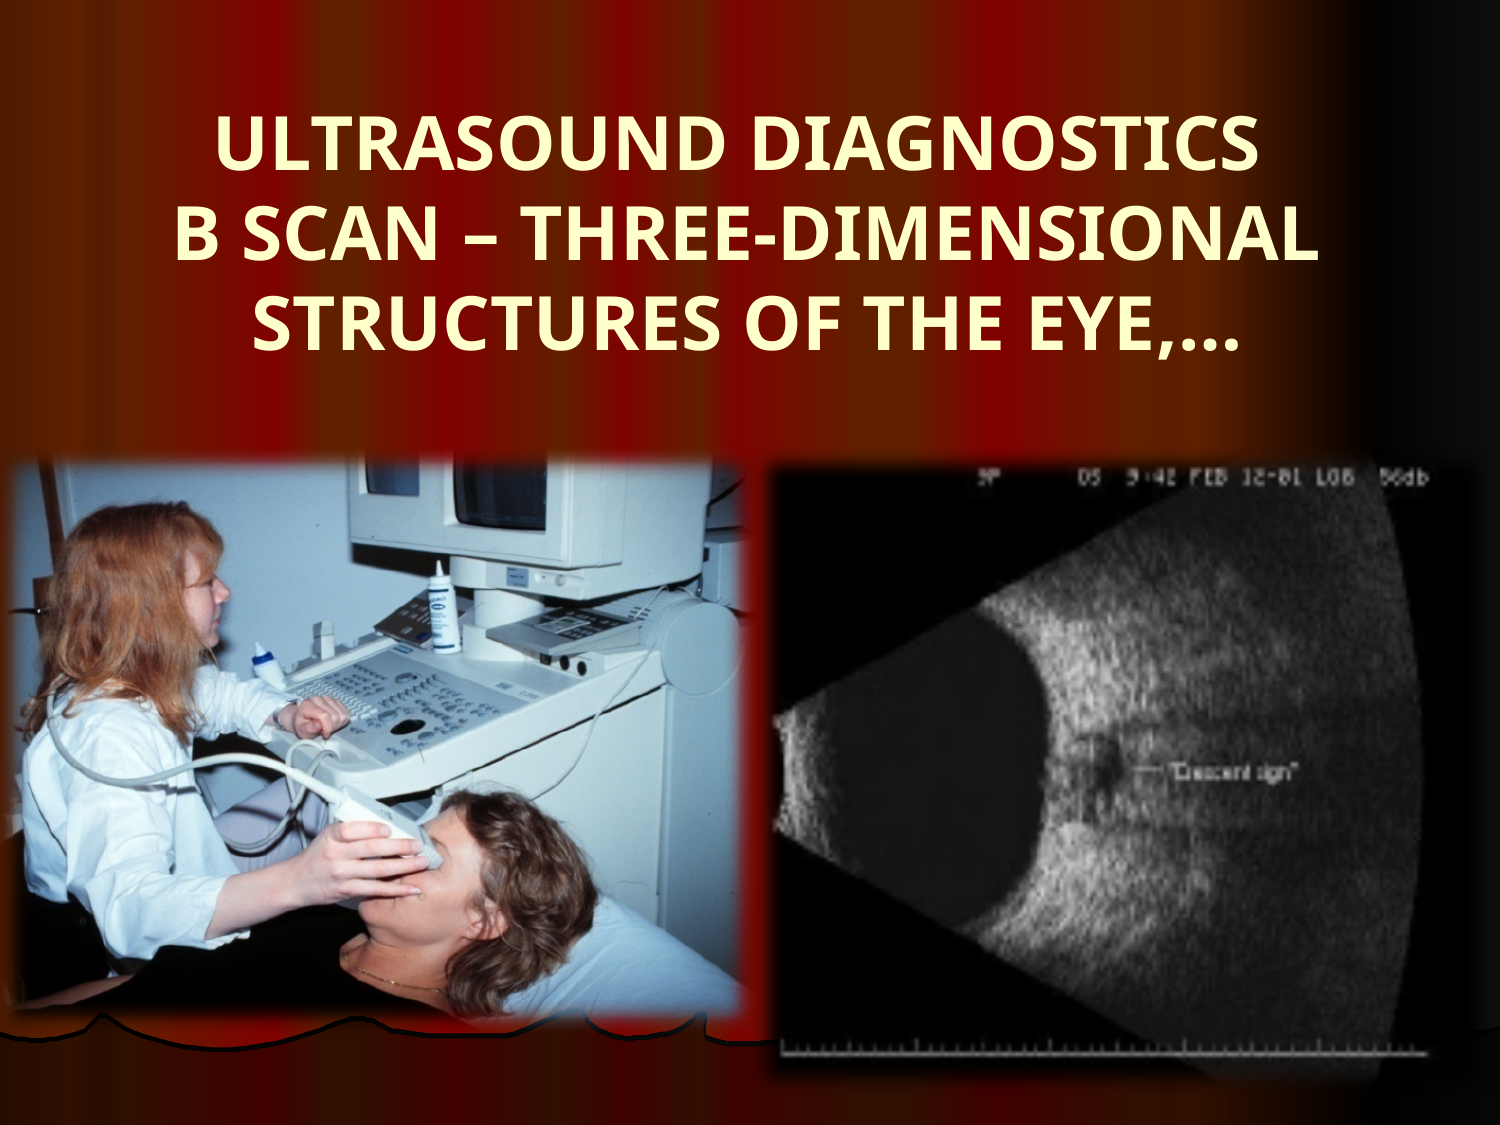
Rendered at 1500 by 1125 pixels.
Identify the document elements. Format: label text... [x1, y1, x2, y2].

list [749, 446, 1495, 1095]
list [0, 446, 748, 1036]
title ULTRASOUND DIAGNOSTICS B SCAN – THREE-DIMENSIONAL STRUCTURES OF THE EYE,… [0, 136, 1498, 325]
